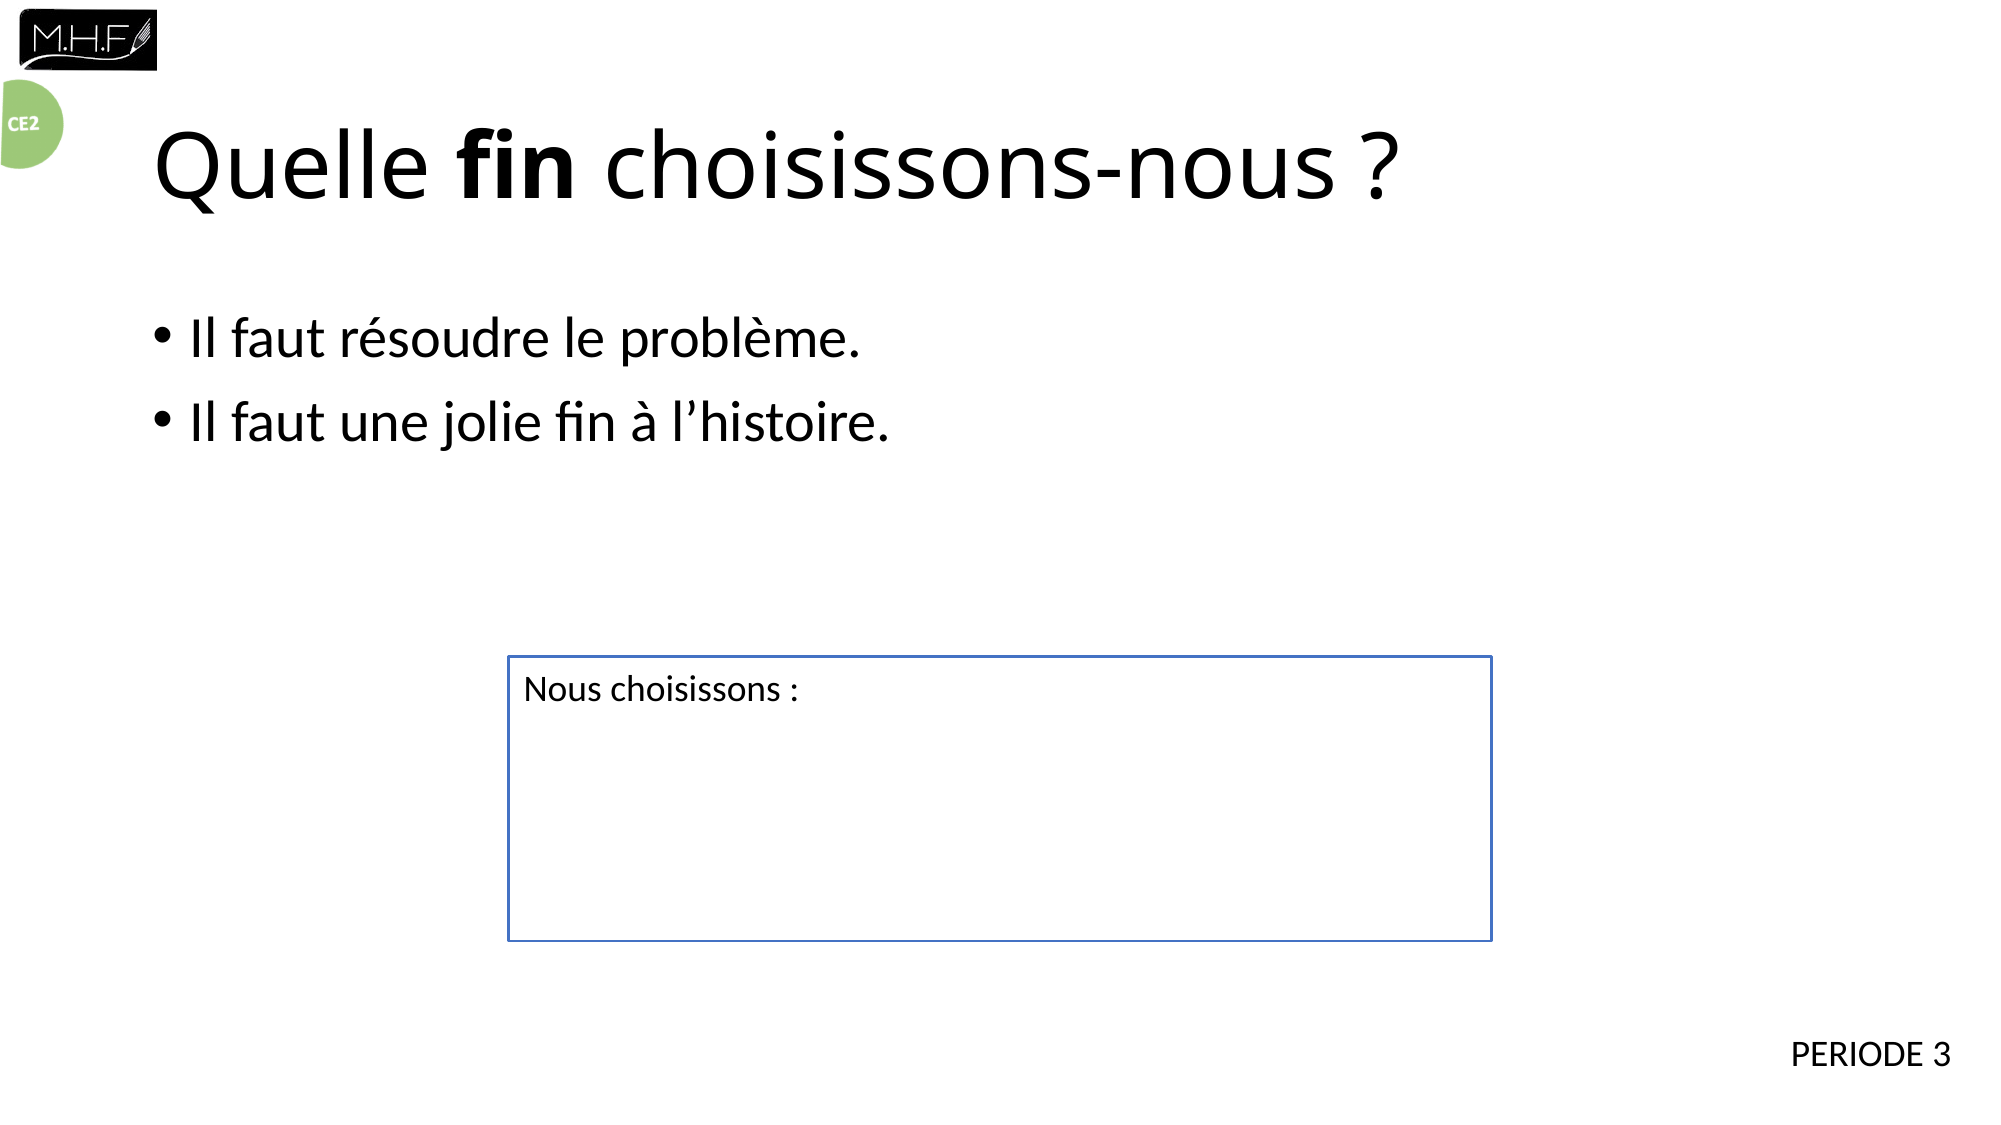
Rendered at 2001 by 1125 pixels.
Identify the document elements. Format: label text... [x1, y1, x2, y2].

picture [0, 7, 157, 207]
list Il faut résoudre le problème. Il faut une jolie fin à l’histoire. [137, 299, 1863, 1014]
text_box PERIODE 3 [1362, 1021, 1967, 1082]
title Quelle fin choisissons-nous ? [137, 59, 1863, 278]
text_box Nous choisissons : [508, 656, 1492, 942]
